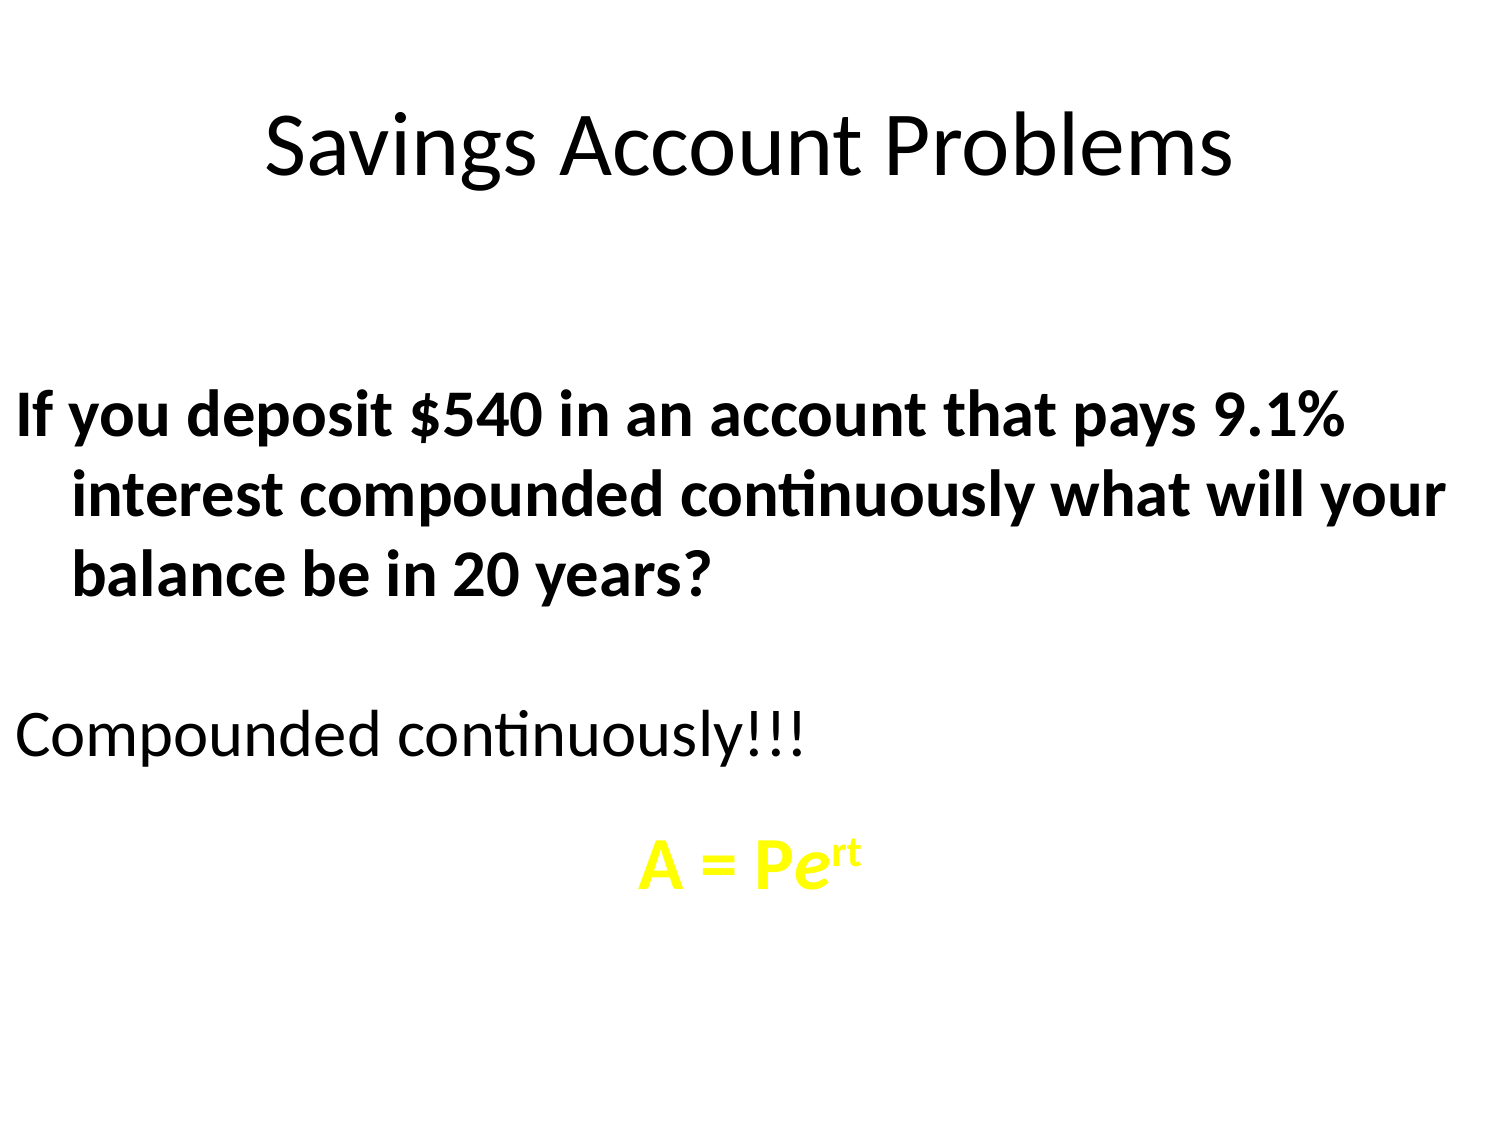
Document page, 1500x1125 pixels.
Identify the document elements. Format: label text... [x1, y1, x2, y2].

list If you deposit $540 in an account that pays 9.1% interest compounded continuously what will your balance be in 20 years? Compounded continuously!!! A = Pert [0, 262, 1500, 1125]
title Savings Account Problems [75, 45, 1425, 233]
